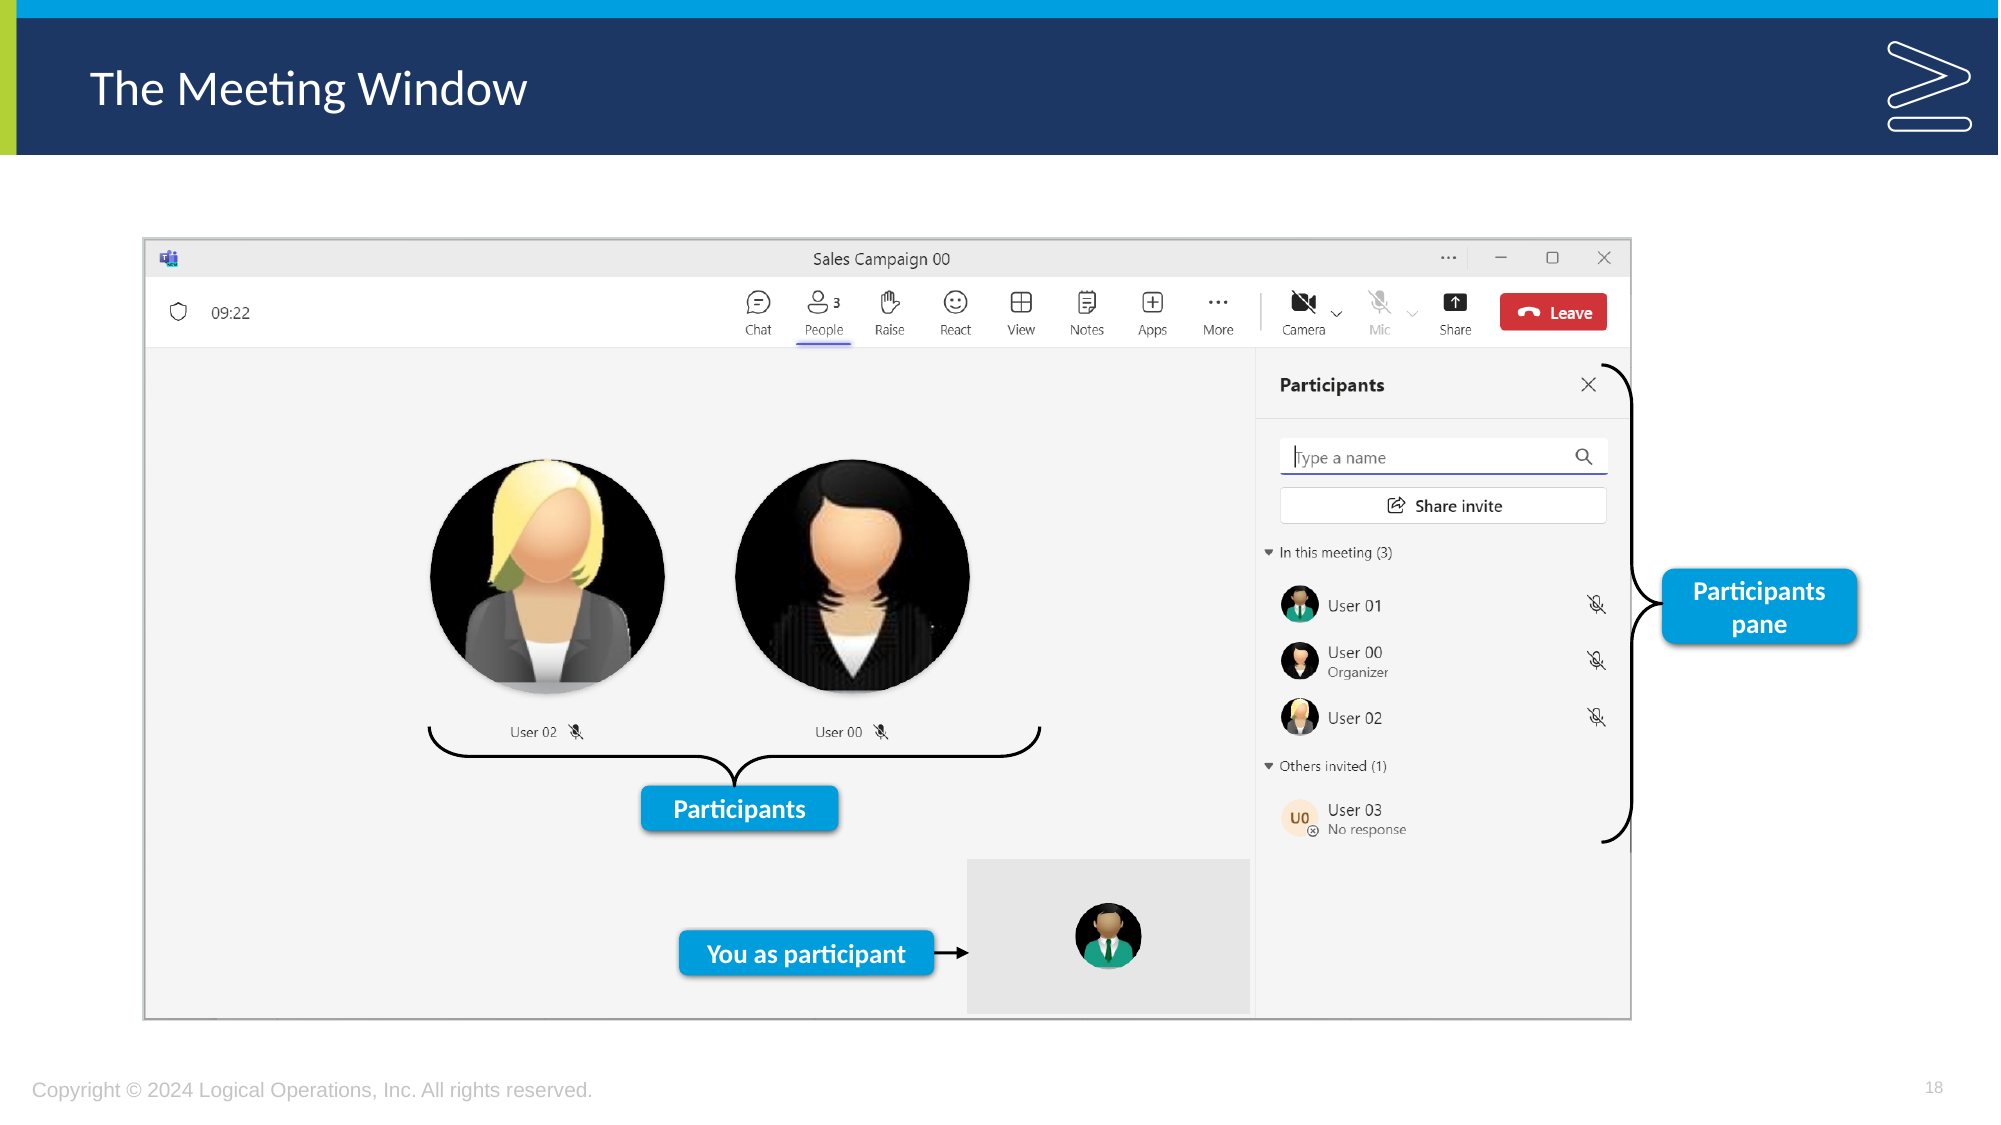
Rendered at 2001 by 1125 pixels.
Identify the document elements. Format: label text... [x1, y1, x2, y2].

slide_number 18 [1491, 1057, 1959, 1118]
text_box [142, 237, 1858, 1021]
picture [1850, 19, 1998, 155]
title The Meeting Window [74, 16, 1850, 155]
picture [0, 0, 74, 155]
